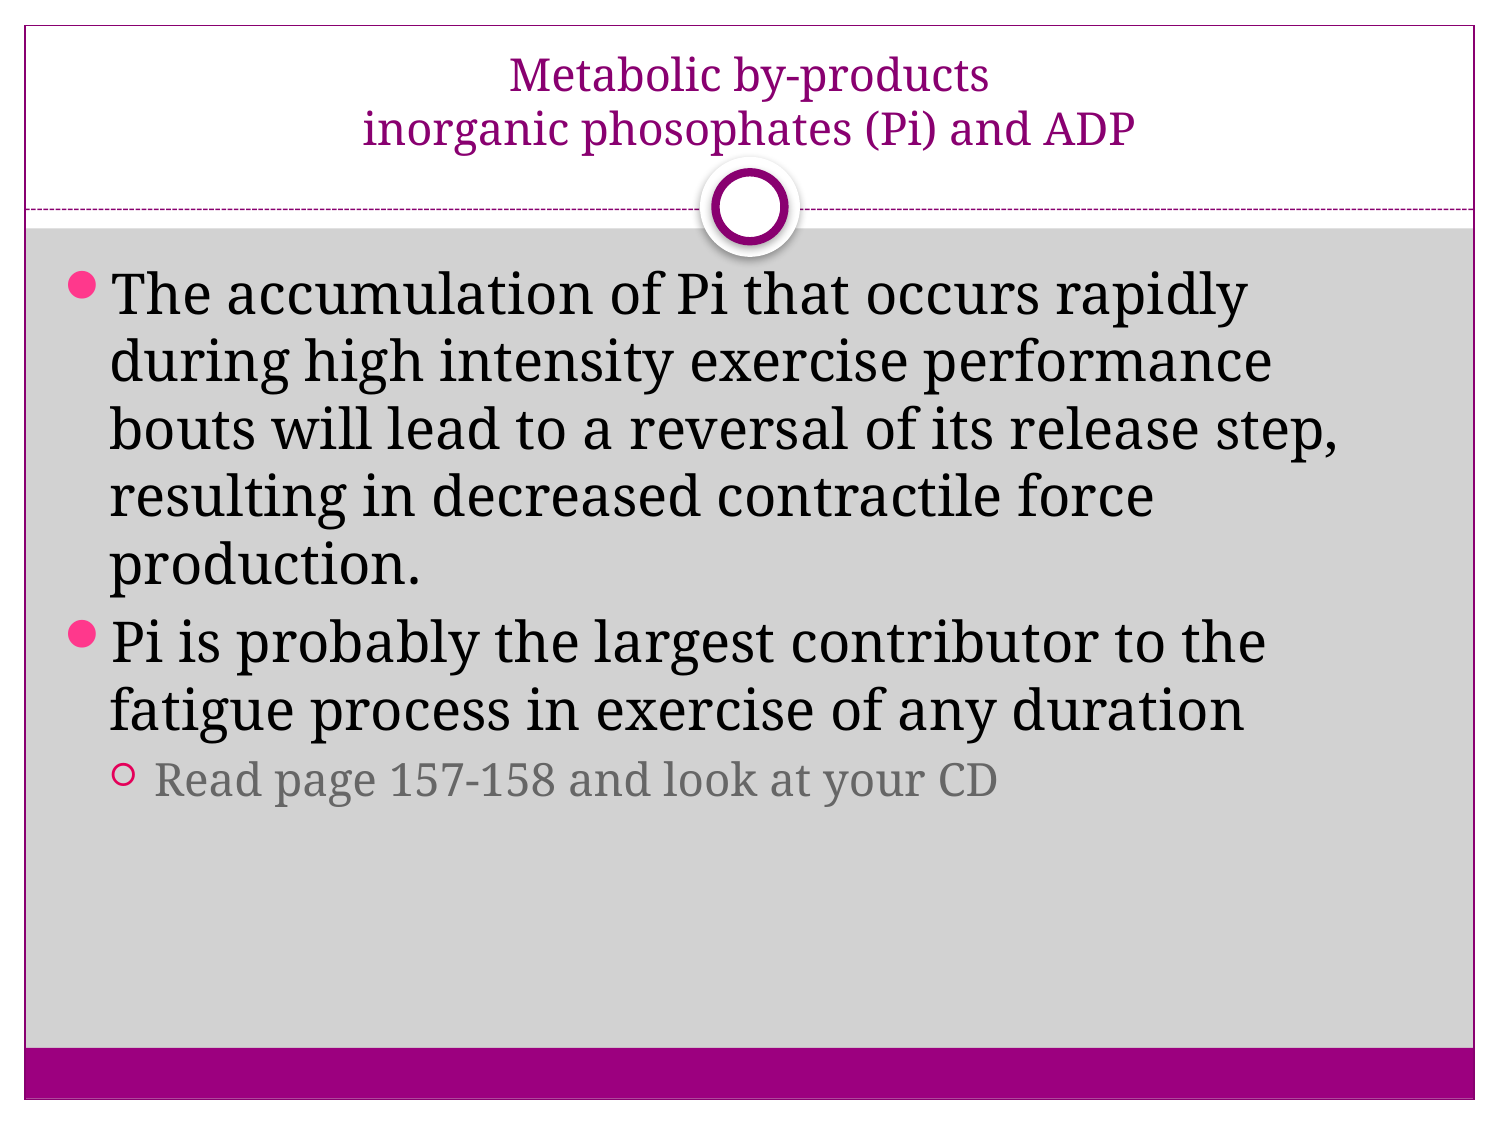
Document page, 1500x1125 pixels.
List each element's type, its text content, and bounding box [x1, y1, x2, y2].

title Metabolic by-products inorganic phosophates (Pi) and ADP [49, 37, 1450, 162]
list The accumulation of Pi that occurs rapidly during high intensity exercise performance bouts will lead to a reversal of its release step, resulting in decreased contractile force production. Pi is probably the largest contributor to the fatigue process in exercise of any duration Read page 157-158 and look at your CD [49, 250, 1445, 1001]
